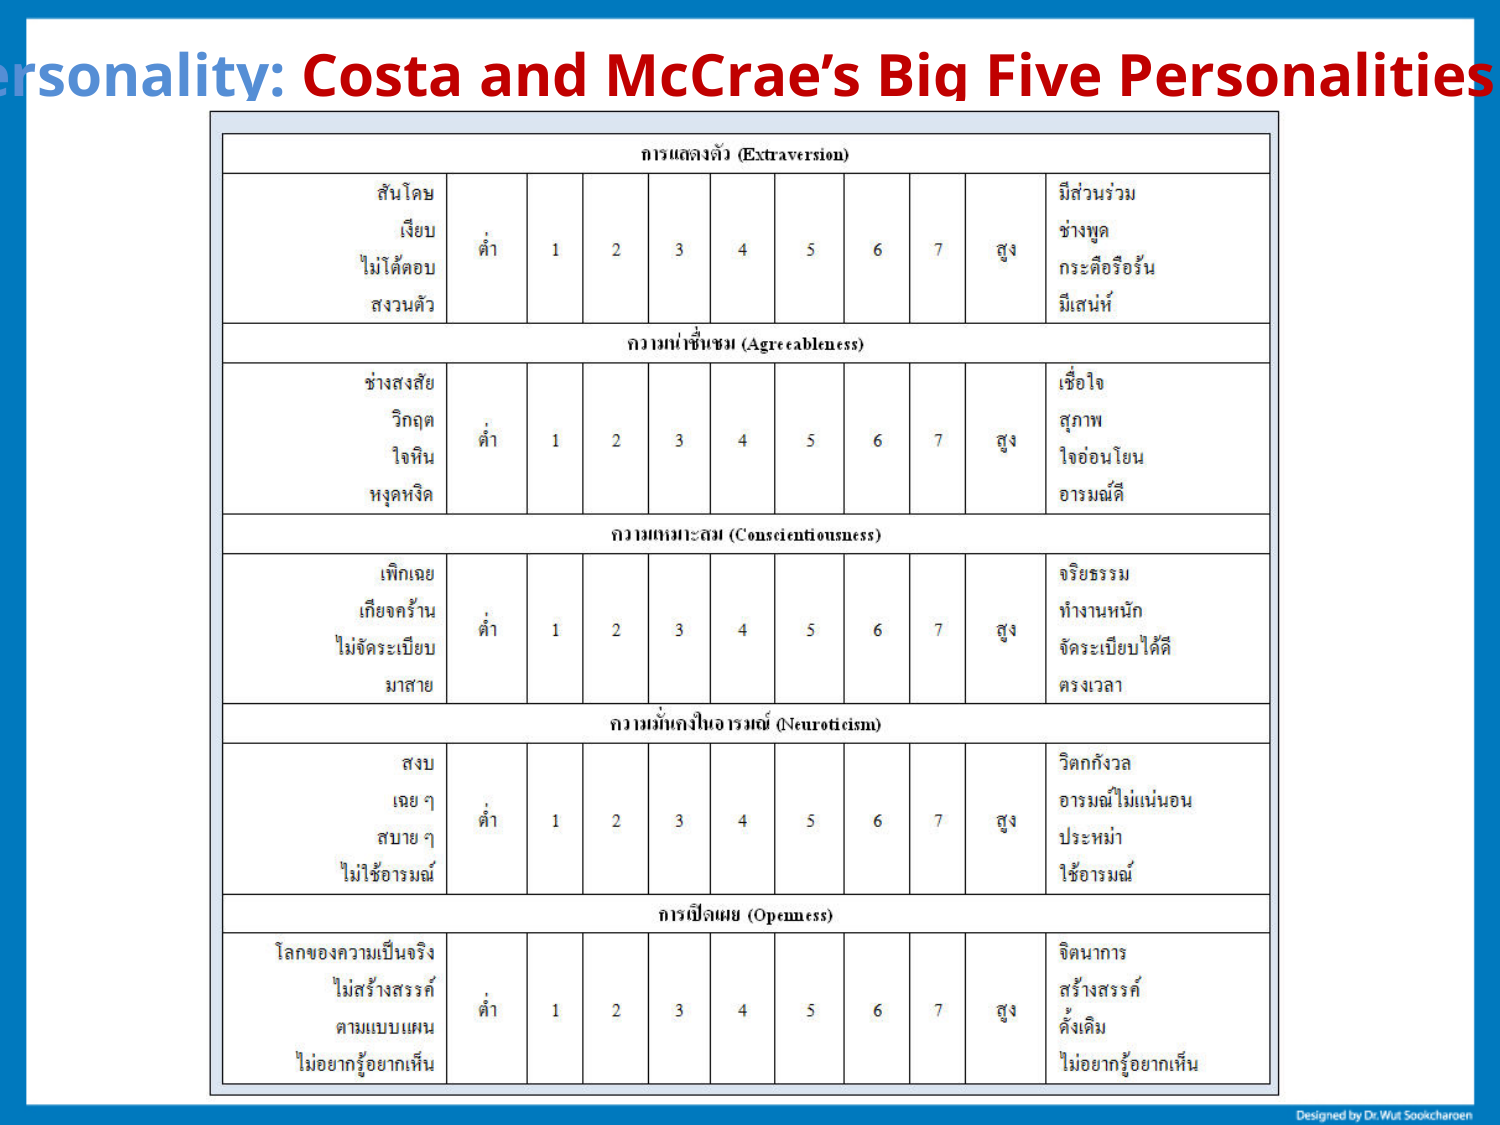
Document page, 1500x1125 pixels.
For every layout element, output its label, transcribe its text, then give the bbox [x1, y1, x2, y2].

picture [0, 0, 1500, 30]
picture [0, 101, 1500, 1125]
text_box Types of Personality: Costa and McCrae’s Big Five Personalities [0, 30, 1500, 116]
